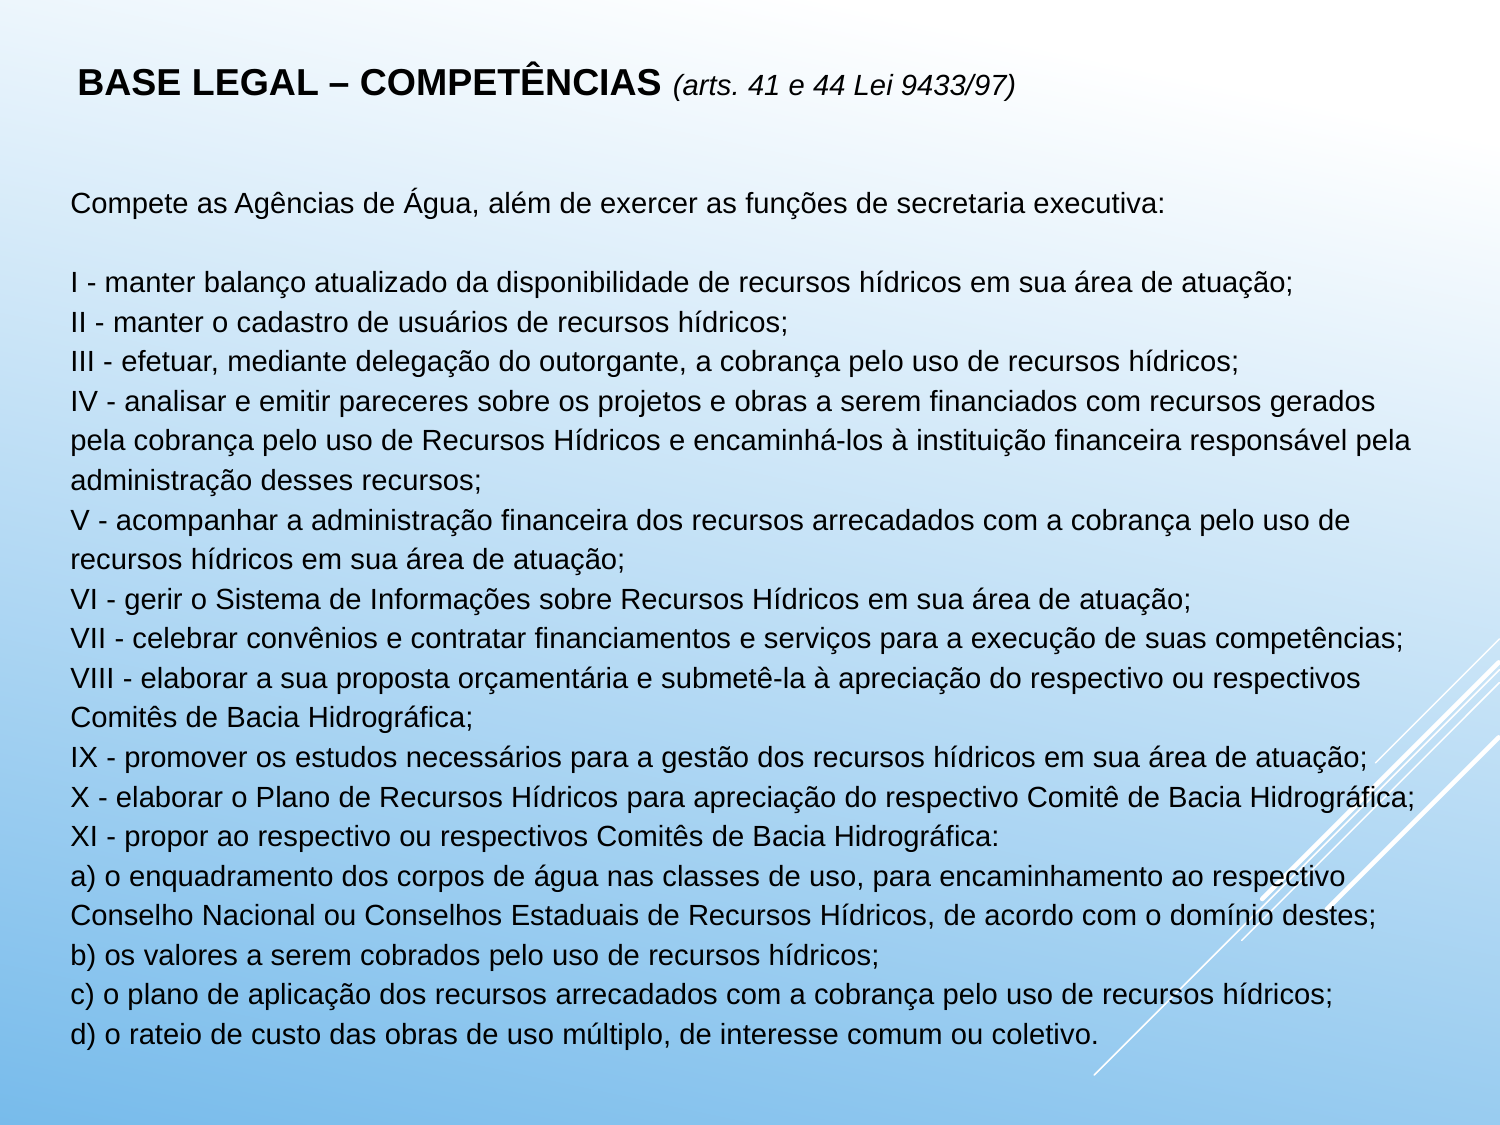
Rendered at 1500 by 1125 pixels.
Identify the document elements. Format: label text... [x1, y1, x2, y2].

text_box BASE LEGAL – COMPETÊNCIAS (arts. 41 e 44 Lei 9433/97) [62, 50, 1041, 111]
text_box Compete as Agências de Água, além de exercer as funções de secretaria executiva: I - manter balanço atualizado da disponibilidade de recursos hídricos em sua área de atuação; II - manter o cadastro de usuários de recursos hídricos; III - efetuar, mediante delegação do outorgante, a cobrança pelo uso de recursos hídricos; IV - analisar e emitir pareceres sobre os projetos e obras a serem financiados com recursos gerados pela cobrança pelo uso de Recursos Hídricos e encaminhá-los à instituição financeira responsável pela administração desses recursos; V - acompanhar a administração financeira dos recursos arrecadados com a cobrança pelo uso de recursos hídricos em sua área de atuação; VI - gerir o Sistema de Informações sobre Recursos Hídricos em sua área de atuação; VII - celebrar convênios e contratar financiamentos e serviços para a execução de suas competências; VIII - elaborar a sua proposta orçamentária e submetê-la à apreciação do respectivo ou respectivos Comitês de Bacia Hidrográfica; IX - promover os estudos necessários para a gestão dos recursos hídricos em sua área de atuação; X - elaborar o Plano de Recursos Hídricos para apreciação do respectivo Comitê de Bacia Hidrográfica; XI - propor ao respectivo ou respectivos Comitês de Bacia Hidrográfica: a) o enquadramento dos corpos de água nas classes de uso, para encaminhamento ao respectivo Conselho Nacional ou Conselhos Estaduais de Recursos Hídricos, de acordo com o domínio destes; b) os valores a serem cobrados pelo uso de recursos hídricos; c) o plano de aplicação dos recursos arrecadados com a cobrança pelo uso de recursos hídricos; d) o rateio de custo das obras de uso múltiplo, de interesse comum ou coletivo. [55, 172, 1450, 1058]
